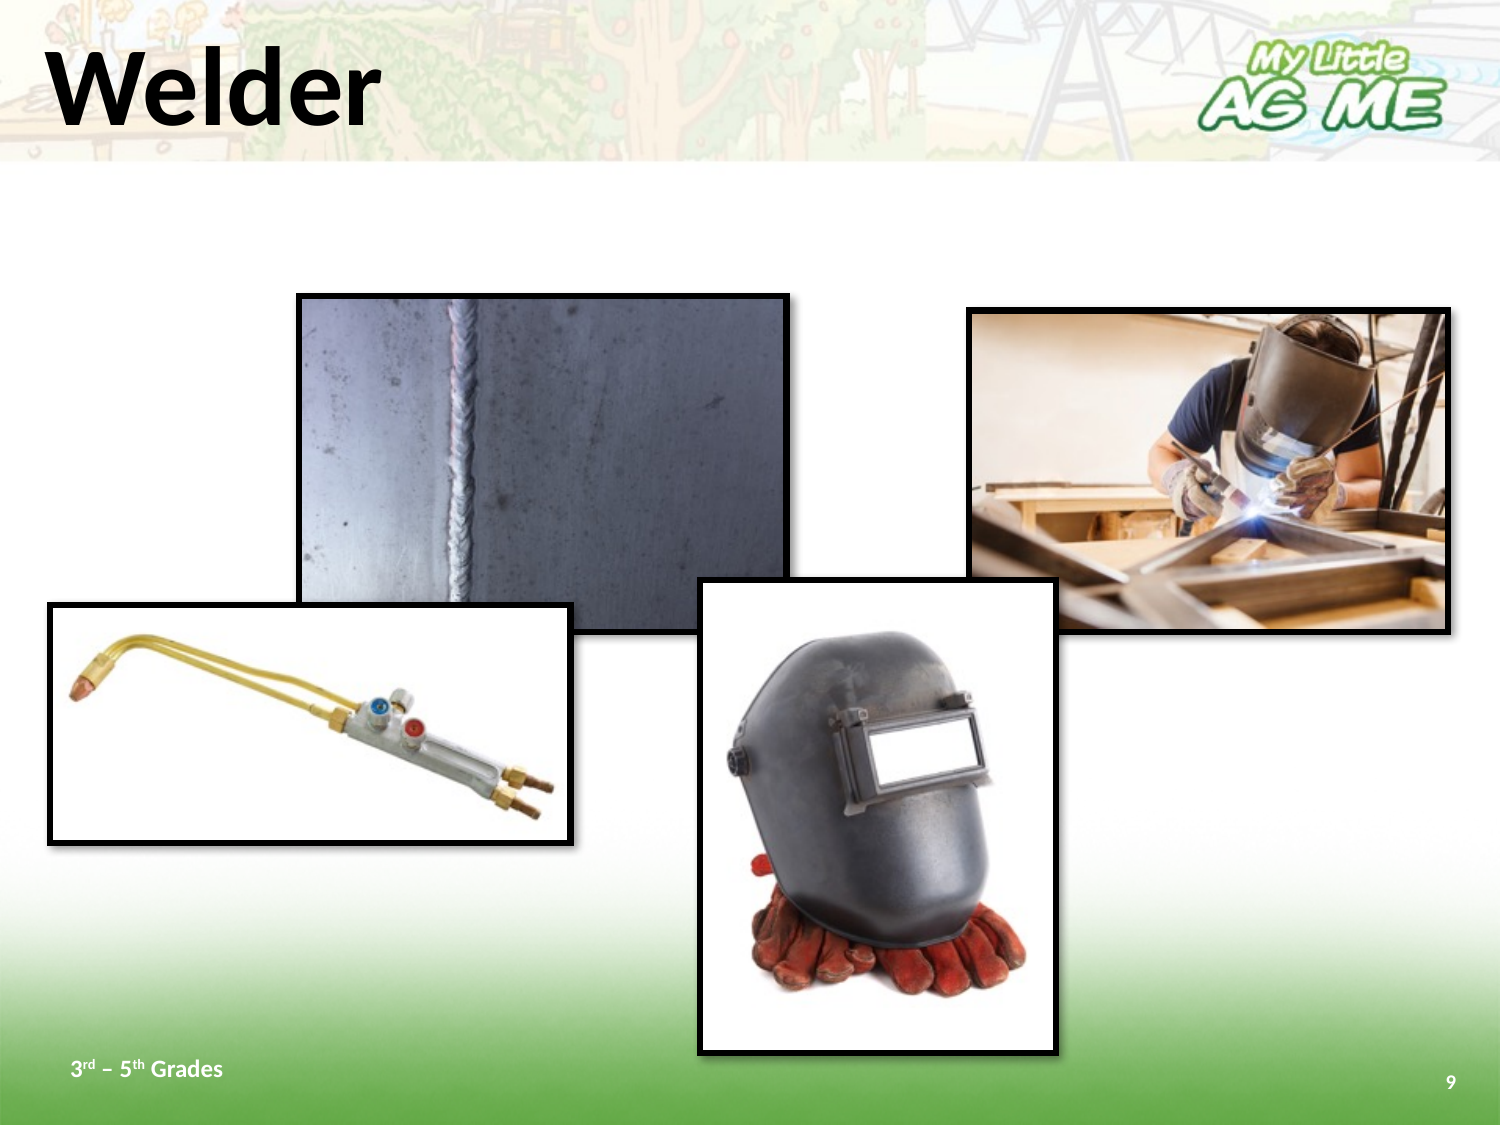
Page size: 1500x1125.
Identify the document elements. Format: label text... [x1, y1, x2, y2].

title Welder [29, 7, 1324, 172]
picture [0, 0, 1500, 1125]
